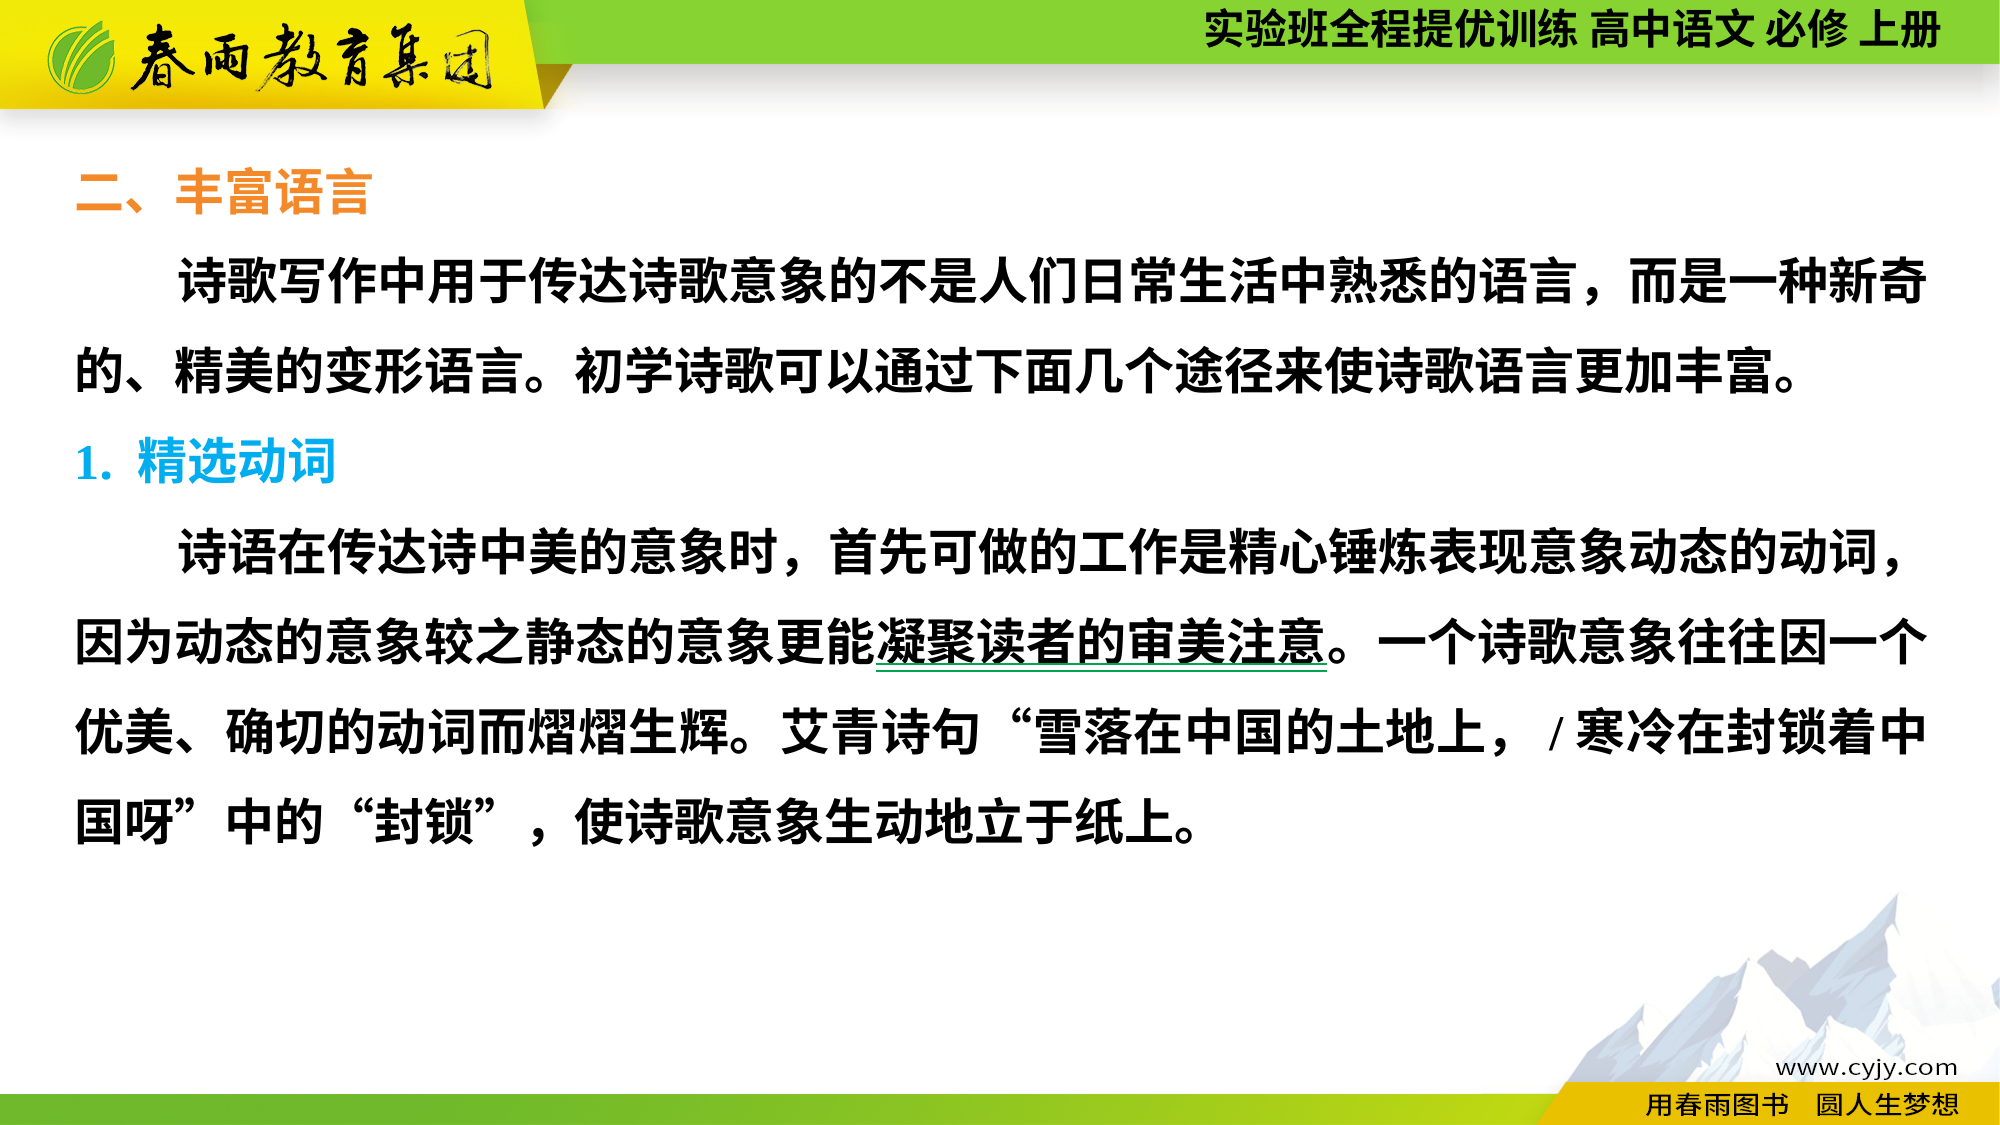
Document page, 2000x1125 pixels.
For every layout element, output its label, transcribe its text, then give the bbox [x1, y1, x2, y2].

picture [0, 0, 2000, 1125]
list 二、丰富语言 诗歌写作中用于传达诗歌意象的不是人们日常生活中熟悉的语言，而是一种新奇的、精美的变形语言。初学诗歌可以通过下面几个途径来使诗歌语言更加丰富。 1. 精选动词 诗语在传达诗中美的意象时，首先可做的工作是精心锤炼表现意象动态的动词，因为动态的意象较之静态的意象更能凝聚读者的审美注意。一个诗歌意象往往因一个优美、确切的动词而熠熠生辉。艾青诗句“雪落在中国的土地上，/寒冷在封锁着中国呀”中的“封锁”，使诗歌意象生动地立于纸上。 [59, 122, 1944, 865]
